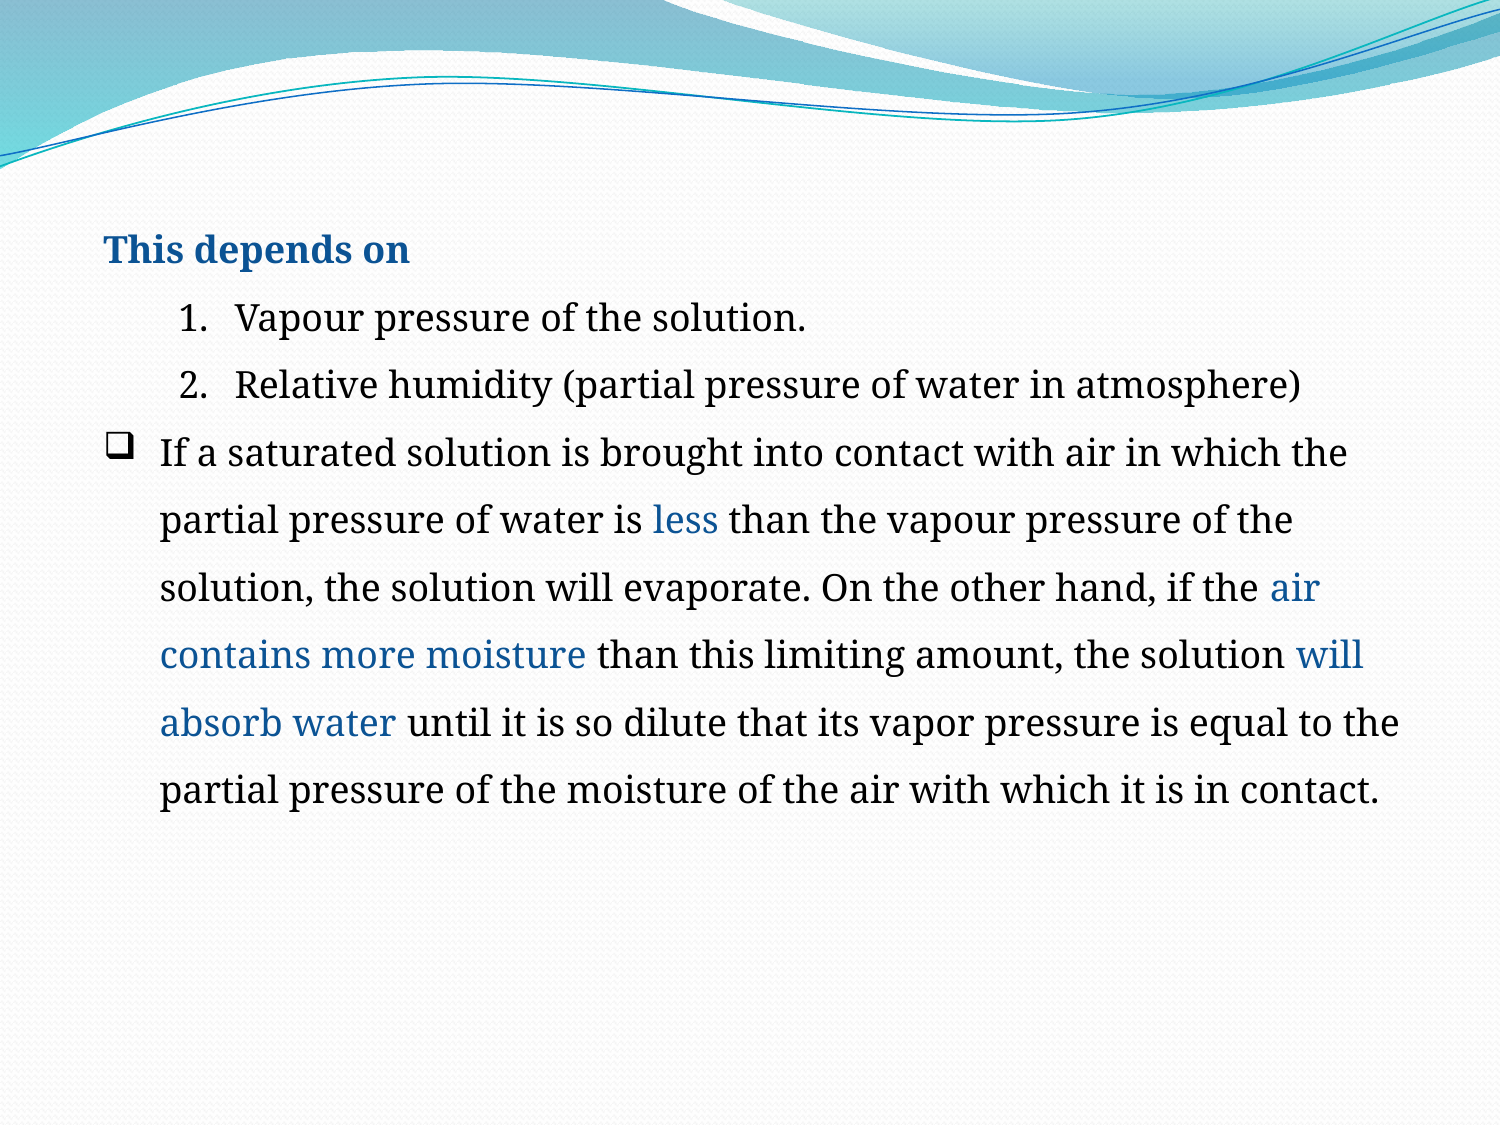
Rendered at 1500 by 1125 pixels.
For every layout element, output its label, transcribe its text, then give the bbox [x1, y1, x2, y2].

text_box This depends on Vapour pressure of the solution. Relative humidity (partial pressure of water in atmosphere) If a saturated solution is brought into contact with air in which the partial pressure of water is less than the vapour pressure of the solution, the solution will evaporate. On the other hand, if the air contains more moisture than this limiting amount, the solution will absorb water until it is so dilute that its vapor pressure is equal to the partial pressure of the moisture of the air with which it is in contact. [88, 196, 1459, 886]
